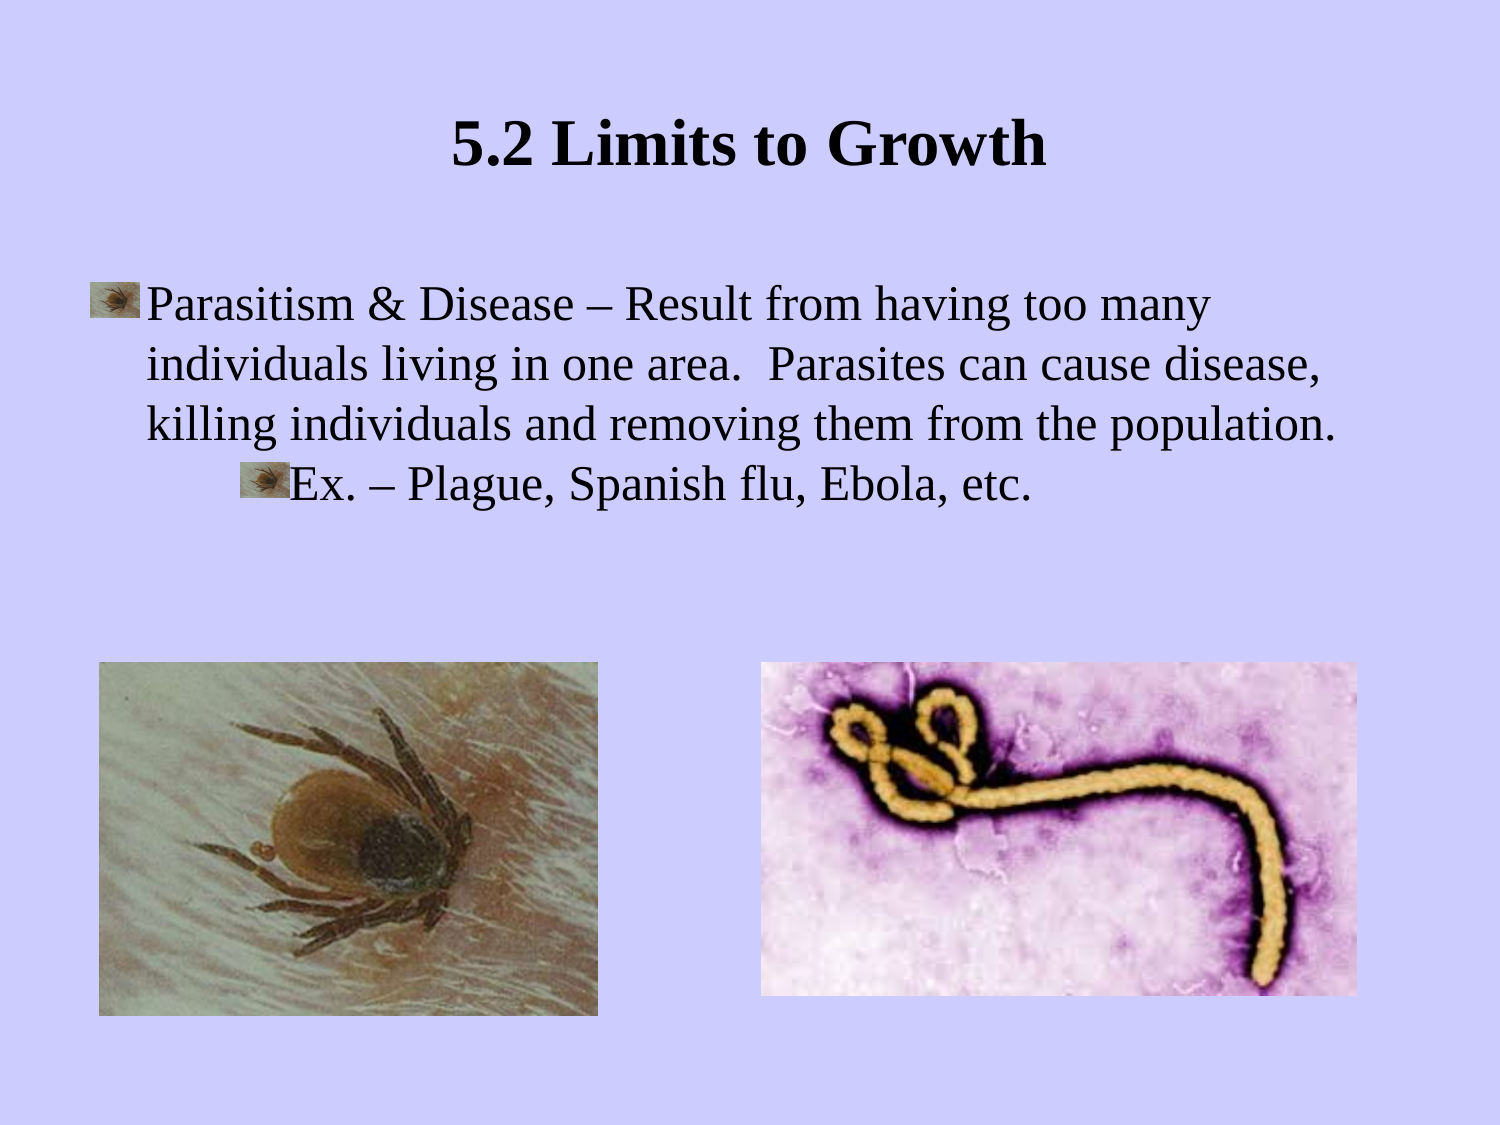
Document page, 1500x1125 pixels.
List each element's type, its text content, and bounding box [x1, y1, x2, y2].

list Parasitism & Disease – Result from having too many individuals living in one area. Parasites can cause disease, killing individuals and removing them from the population. Ex. – Plague, Spanish flu, Ebola, etc. [75, 262, 1425, 1005]
picture [90, 282, 140, 318]
picture [99, 662, 598, 1017]
picture [240, 462, 290, 498]
picture [761, 662, 1357, 996]
title 5.2 Limits to Growth [75, 45, 1425, 233]
